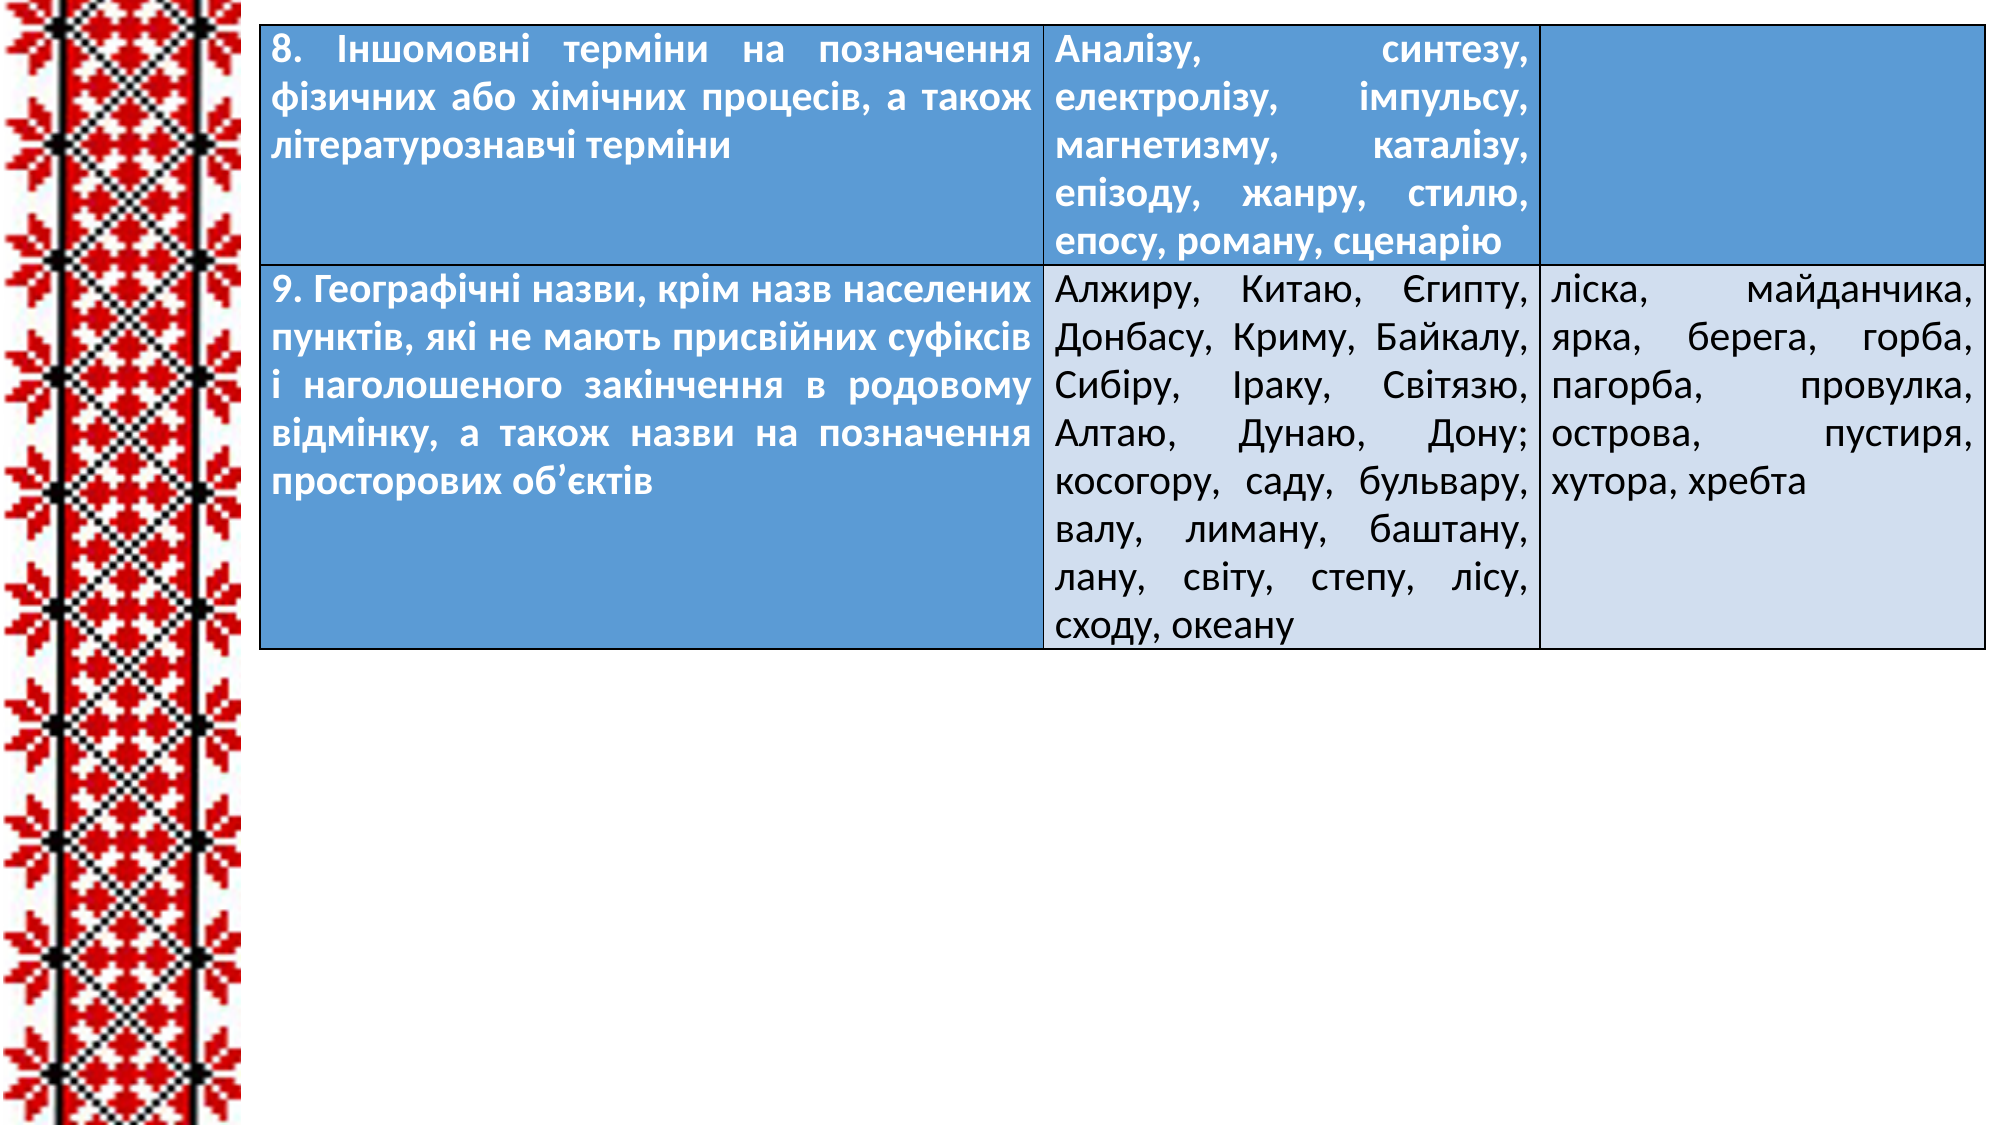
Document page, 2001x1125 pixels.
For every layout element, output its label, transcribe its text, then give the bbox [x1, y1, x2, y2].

table_cell ліска, майданчика, ярка, берега, горба, пагорба, провулка, острова, пустиря, хутора, хребта [1541, 266, 1984, 648]
table_cell Алжиру, Китаю, Єгипту, Донбасу, Криму, Байкалу, Сибіру, Іраку, Світязю, Алтаю, Дунаю, Дону; косогору, саду, бульвару, валу, лиману, баштану, лану, світу, степу, лісу, сходу, океану [1044, 266, 1539, 648]
table_header Аналізу, синтезу, електролізу, імпульсу, магнетизму, каталізу, епізоду, жанру, стилю, епосу, роману, сценарію [1044, 26, 1539, 264]
table_cell 9. Географічні назви, крім назв населених пунктів, які не мають присвійних суфіксів і наголошеного закінчення в родовому відмінку, а також назви на позначення просторових об’єктів [261, 266, 1043, 648]
table_header [1541, 26, 1984, 264]
picture [3, 0, 241, 1125]
table_header 8. Іншомовні терміни на позначення фізичних або хімічних процесів, а також літературознавчі терміни [261, 26, 1043, 264]
